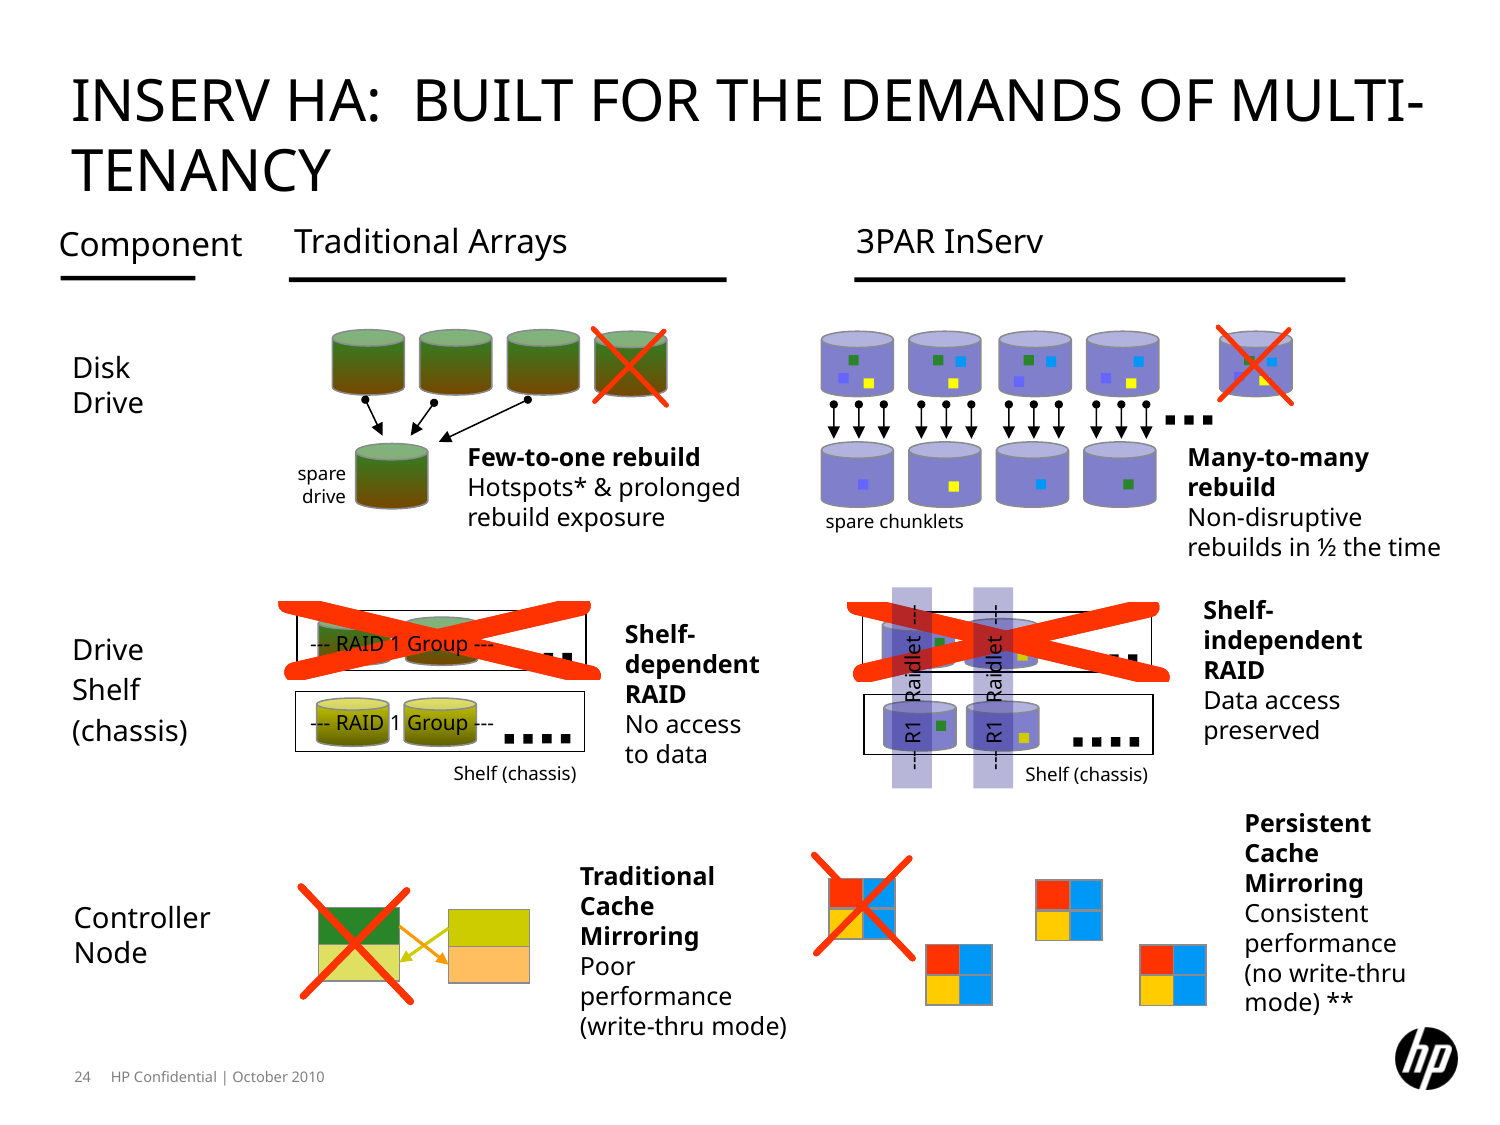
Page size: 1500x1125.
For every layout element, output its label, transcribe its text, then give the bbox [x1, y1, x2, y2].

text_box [57, 324, 1467, 542]
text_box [58, 799, 1462, 1052]
text_box Component [37, 215, 264, 272]
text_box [57, 586, 1385, 794]
text_box Traditional Arrays [262, 212, 600, 275]
title InServ HA: Built for the demands of multi-tenancy [55, 55, 1451, 199]
text_box 3PAR InServ [812, 212, 1088, 275]
picture [1393, 1052, 1460, 1092]
